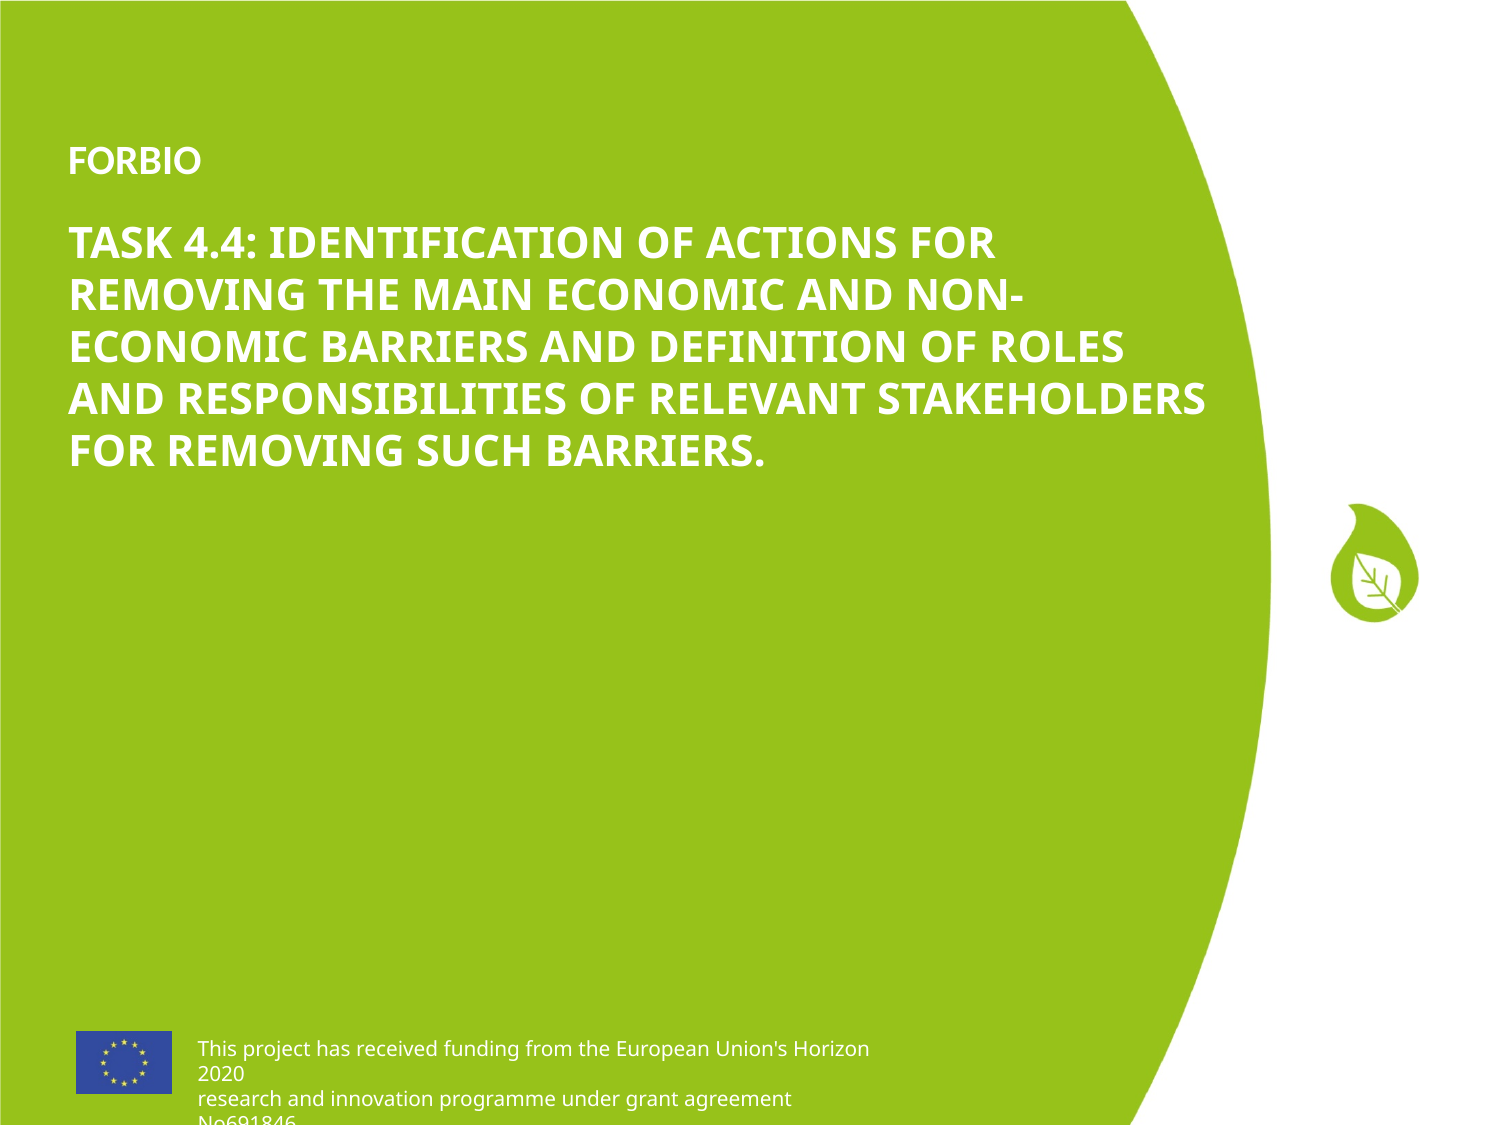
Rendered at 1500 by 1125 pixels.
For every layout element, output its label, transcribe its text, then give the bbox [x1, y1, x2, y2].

list FORBIO [53, 3, 1424, 191]
picture [0, 0, 1500, 1125]
picture [240, 1117, 246, 1125]
title TASK 4.4: Identification of actions for removing the main economic and non-economic barriers and definition of roles and responsibilities of relevant stakeholders for removing such barriers. [53, 208, 1247, 541]
